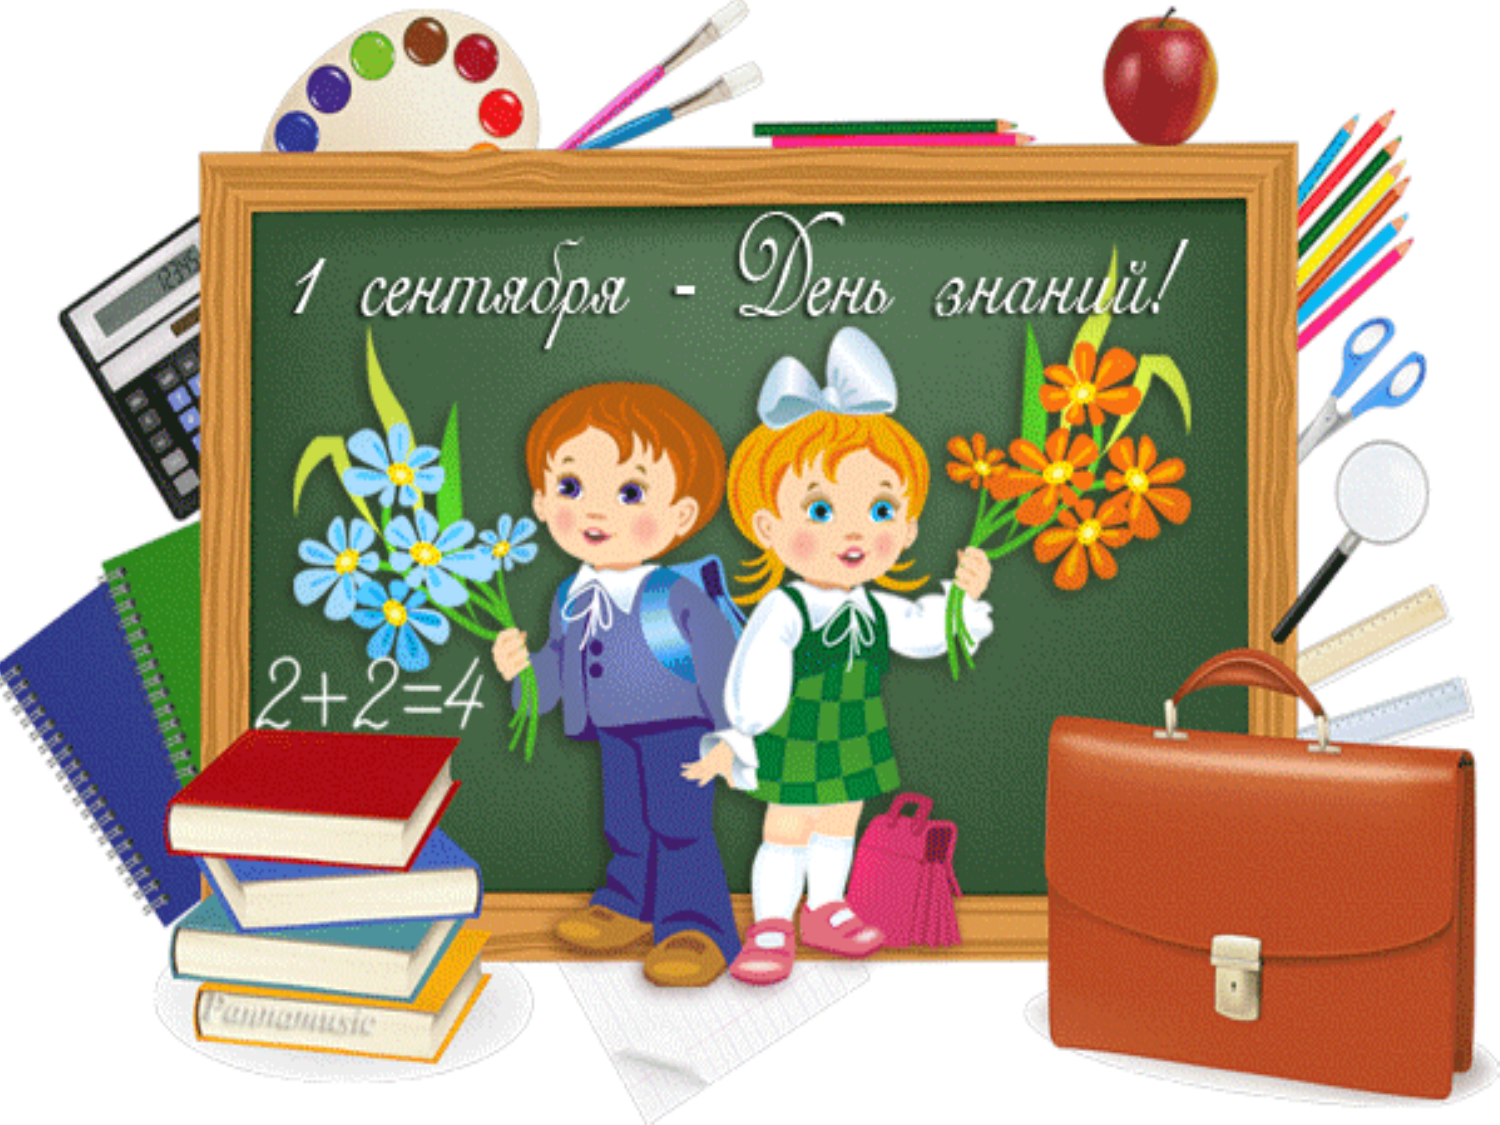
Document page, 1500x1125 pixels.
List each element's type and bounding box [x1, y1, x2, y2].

list [0, 0, 1500, 1125]
